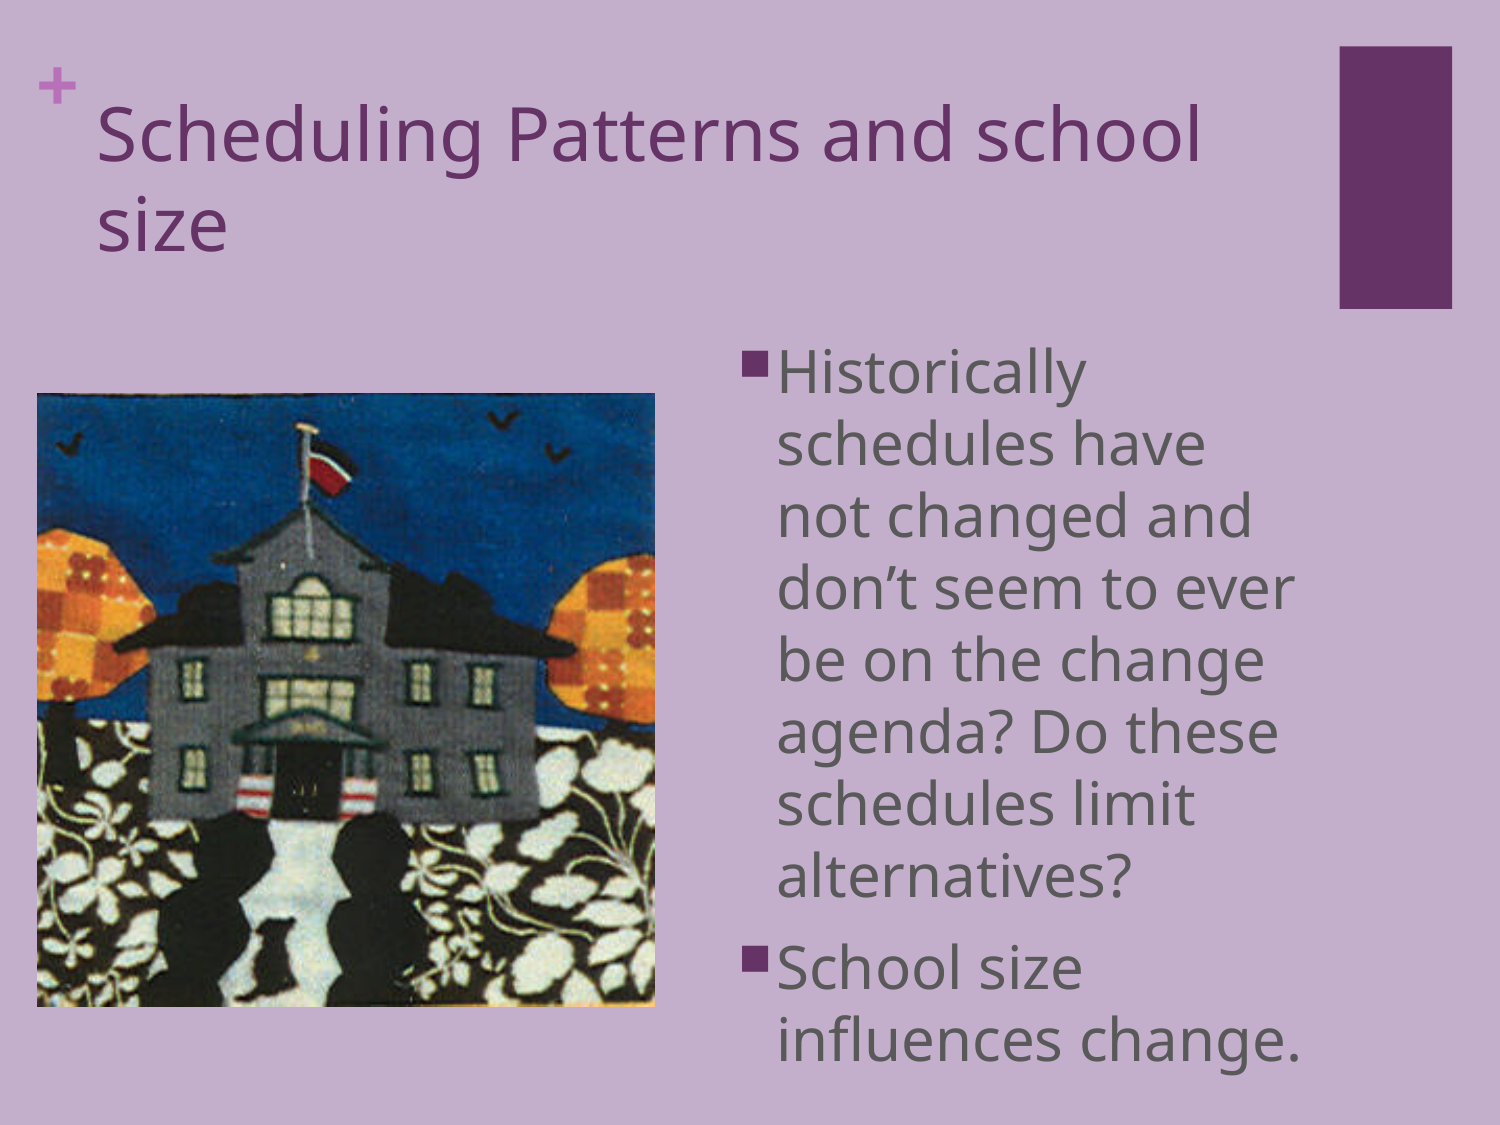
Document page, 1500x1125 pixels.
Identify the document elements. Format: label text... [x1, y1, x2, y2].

picture [36, 393, 655, 1007]
title Scheduling Patterns and school size [81, 79, 1322, 263]
list Historically schedules have not changed and don’t seem to ever be on the change agenda? Do these schedules limit alternatives? School size influences change. [723, 325, 1324, 1125]
